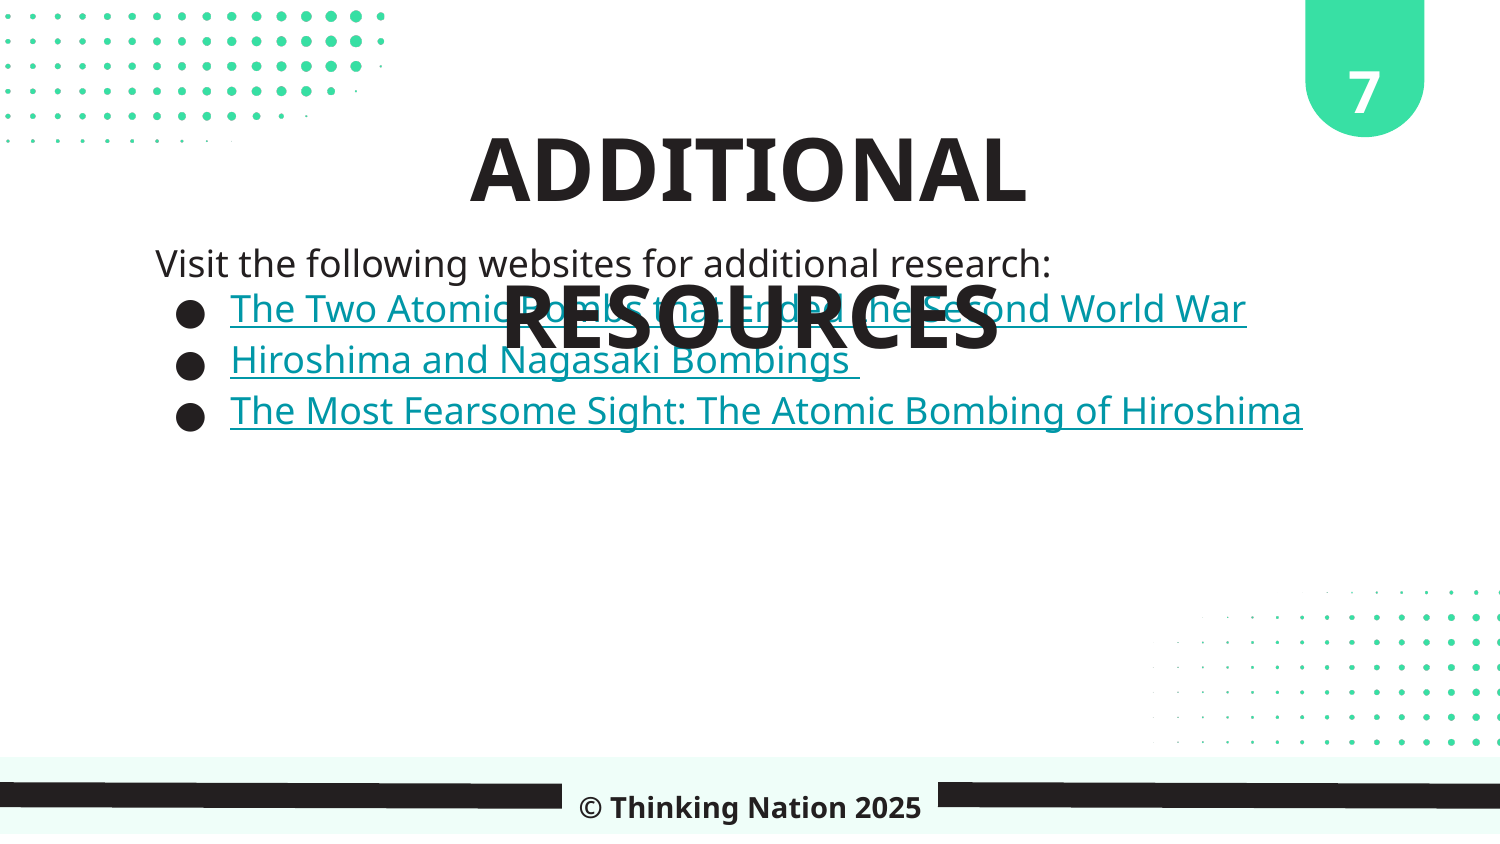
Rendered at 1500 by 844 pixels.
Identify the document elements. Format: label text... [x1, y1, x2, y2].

text_box Visit the following websites for additional research: The Two Atomic Bombs that Ended the Second World War Hiroshima and Nagasaki Bombings The Most Fearsome Sight: The Atomic Bombing of Hiroshima [155, 240, 1345, 439]
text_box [0, 756, 1500, 835]
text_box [1300, 0, 1430, 138]
text_box ADDITIONAL RESOURCES [209, 71, 1291, 366]
text_box [0, 0, 385, 144]
text_box [1128, 590, 1500, 755]
